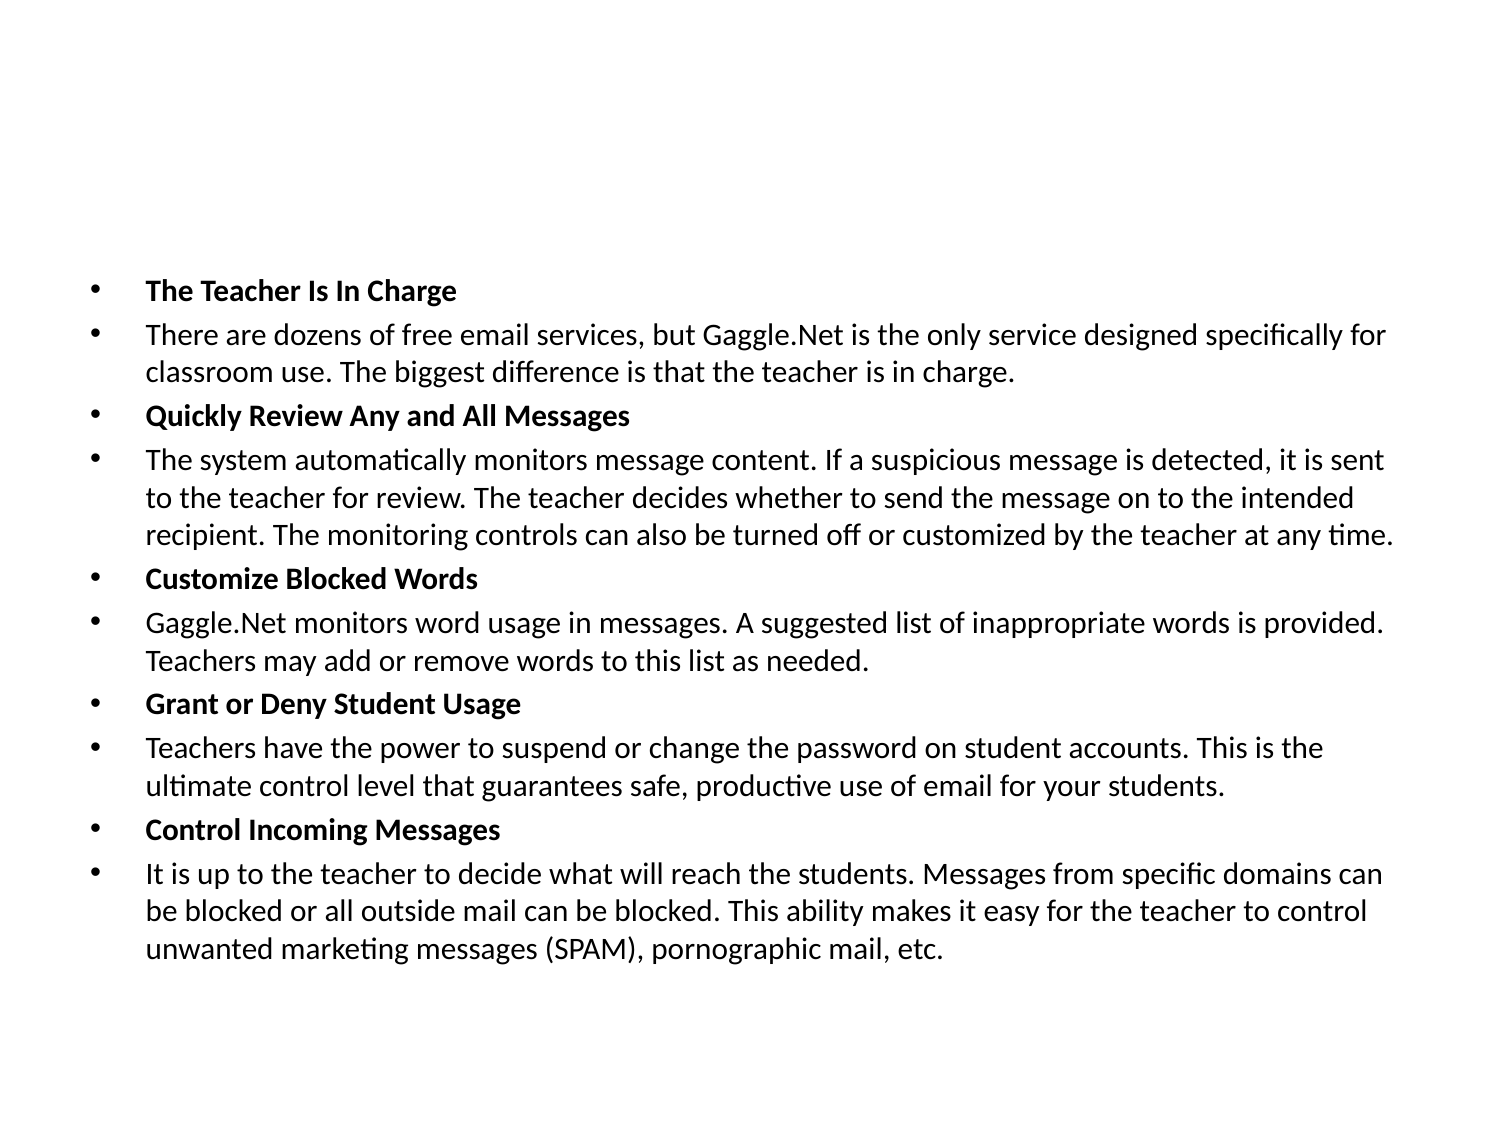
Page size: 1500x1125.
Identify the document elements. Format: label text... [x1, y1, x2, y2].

list The Teacher Is In Charge There are dozens of free email services, but Gaggle.Net is the only service designed specifically for classroom use. The biggest difference is that the teacher is in charge. Quickly Review Any and All Messages The system automatically monitors message content. If a suspicious message is detected, it is sent to the teacher for review. The teacher decides whether to send the message on to the intended recipient. The monitoring controls can also be turned off or customized by the teacher at any time. Customize Blocked Words Gaggle.Net monitors word usage in messages. A suggested list of inappropriate words is provided. Teachers may add or remove words to this list as needed. Grant or Deny Student Usage Teachers have the power to suspend or change the password on student accounts. This is the ultimate control level that guarantees safe, productive use of email for your students. Control Incoming Messages It is up to the teacher to decide what will reach the students. Messages from specific domains can be blocked or all outside mail can be blocked. This ability makes it easy for the teacher to control unwanted marketing messages (SPAM), pornographic mail, etc. [75, 262, 1425, 1005]
